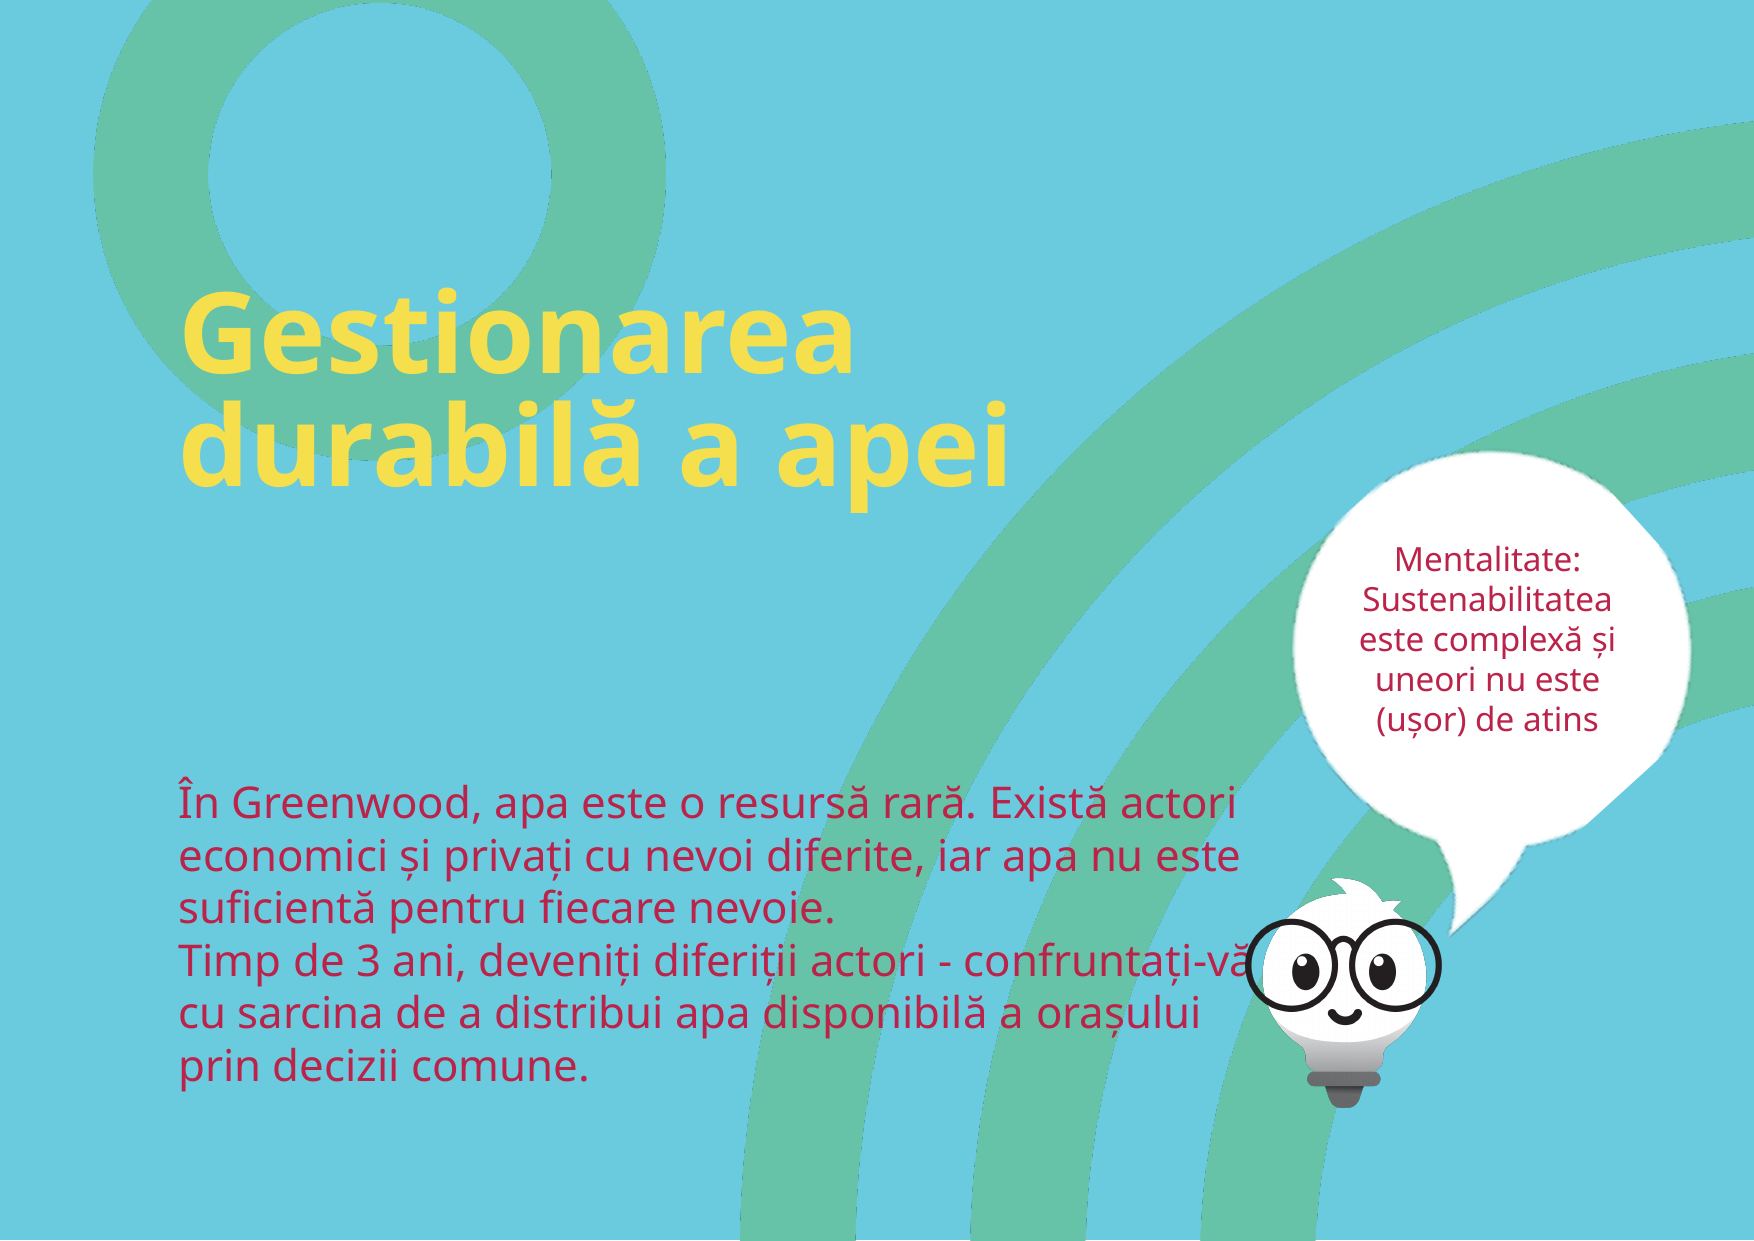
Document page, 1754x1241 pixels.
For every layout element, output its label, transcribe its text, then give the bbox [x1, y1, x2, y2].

text_box Gestionarea durabilă a apei [163, 276, 739, 517]
text_box În Greenwood, apa este o resursă rară. Există actori economici și privați cu nevoi diferite, iar apa nu este suficientă pentru fiecare nevoie. Timp de 3 ani, deveniți diferiții actori - confruntați-vă cu sarcina de a distribui apa disponibilă a orașului prin decizii comune. [163, 767, 739, 1098]
picture [739, 113, 1754, 1241]
picture [93, 0, 666, 461]
